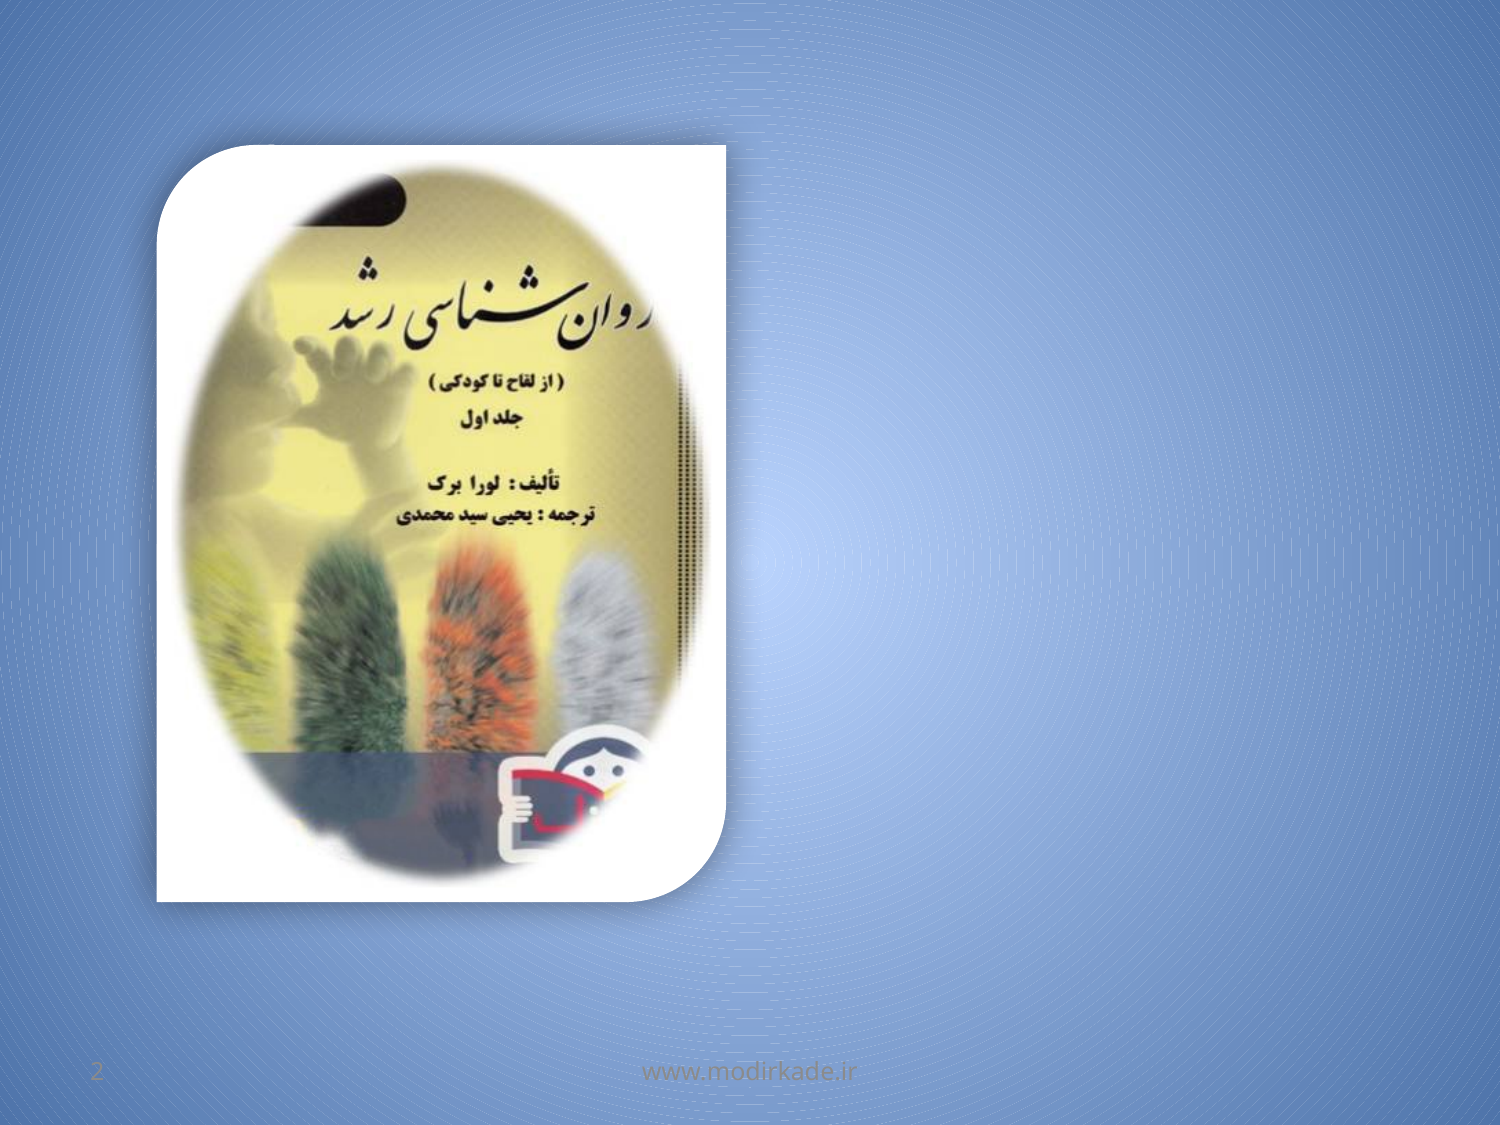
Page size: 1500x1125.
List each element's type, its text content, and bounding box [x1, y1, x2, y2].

slide_number 2 [75, 1042, 425, 1103]
footer www.modirkade.ir [512, 1042, 988, 1103]
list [163, 152, 719, 895]
